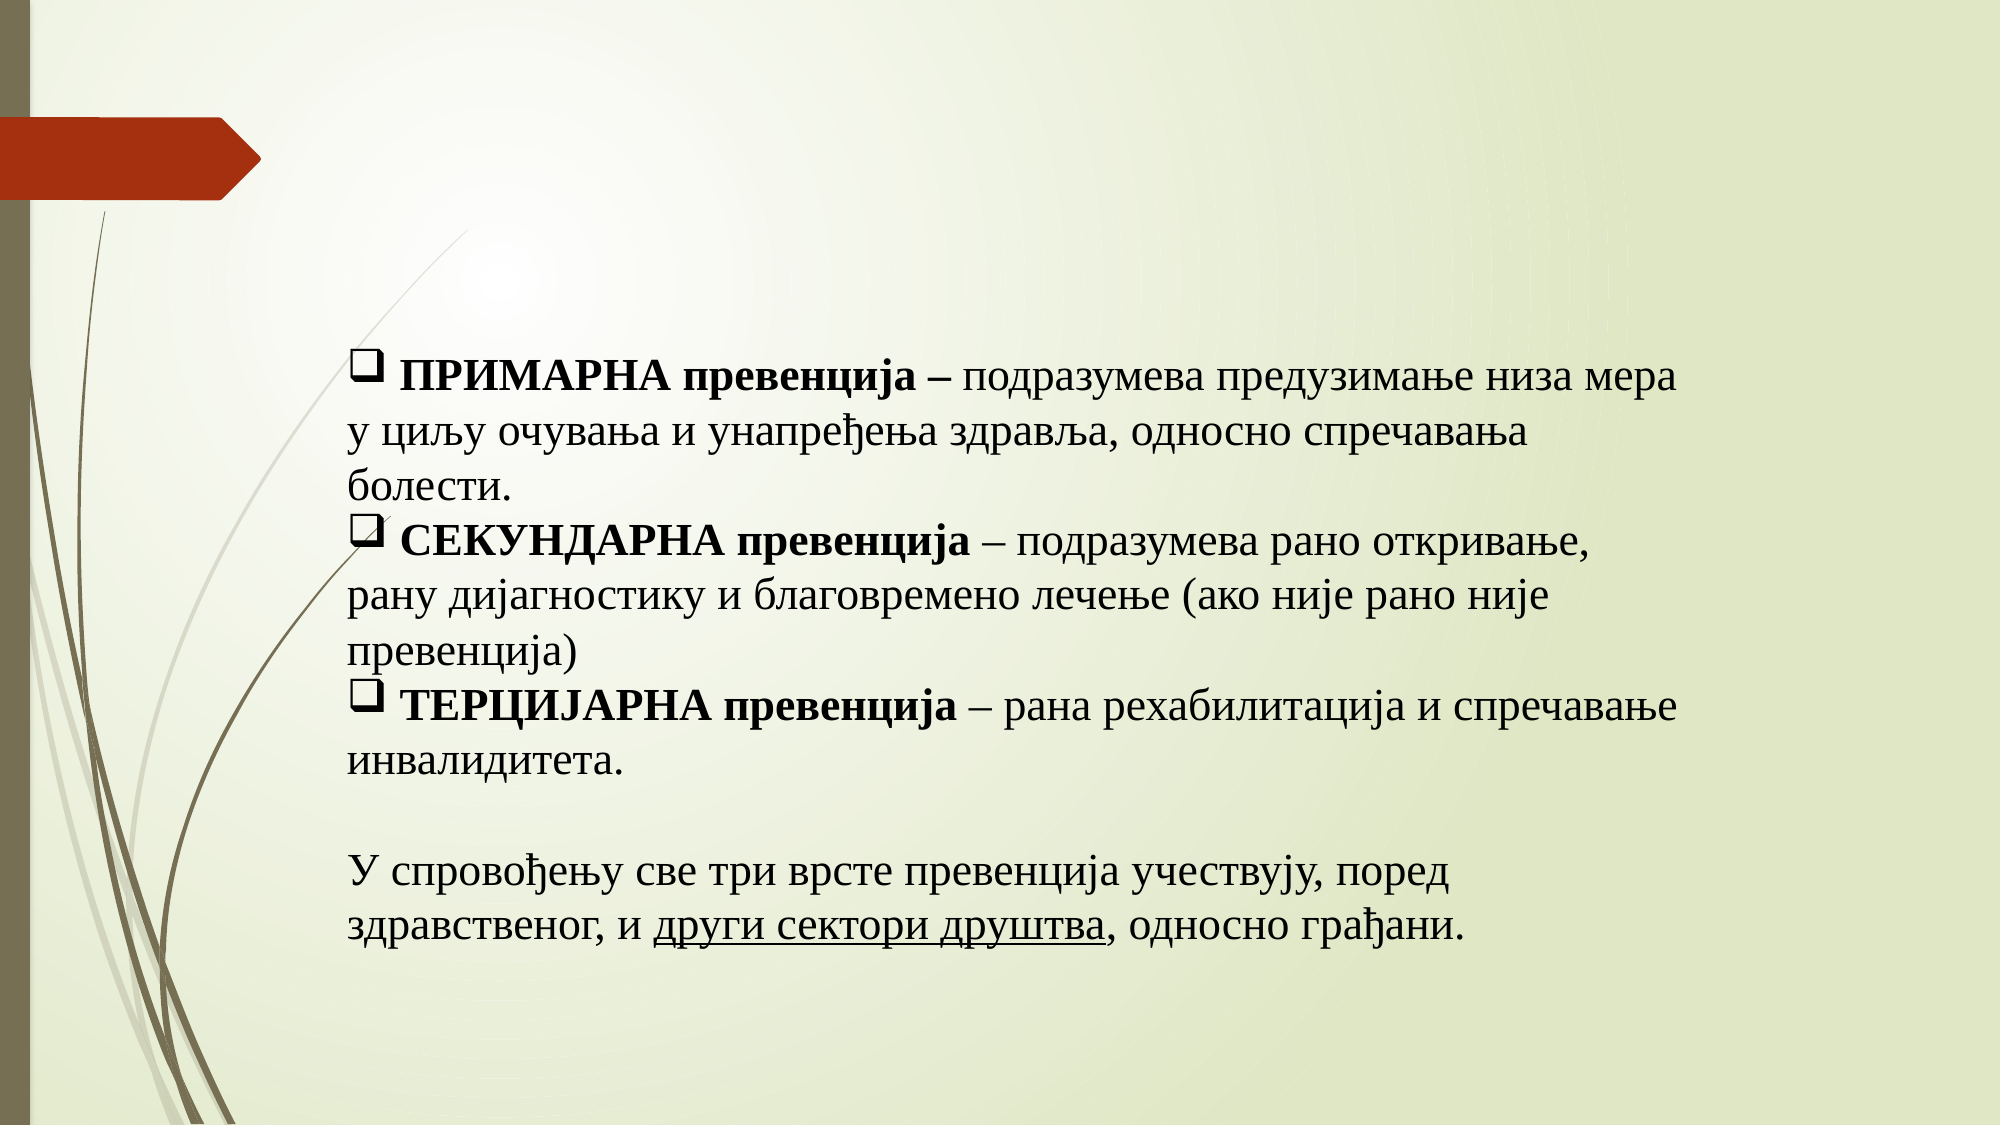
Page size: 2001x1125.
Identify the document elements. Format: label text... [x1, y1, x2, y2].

text_box ПРИМАРНА превенција – подразумева предузимање низа мера у циљу очувања и унапређења здравља, односно спречавања болести. СЕКУНДАРНА превенција – подразумева рано откривање, рану дијагностику и благовремено лечење (ако није рано није превенција) ТЕРЦИЈАРНА превенција – рана рехабилитација и спречавање инвалидитета. У спровођењу све три врсте превенција учествују, поред здравственог, и други сектори друштва, односно грађани. [332, 187, 1688, 961]
